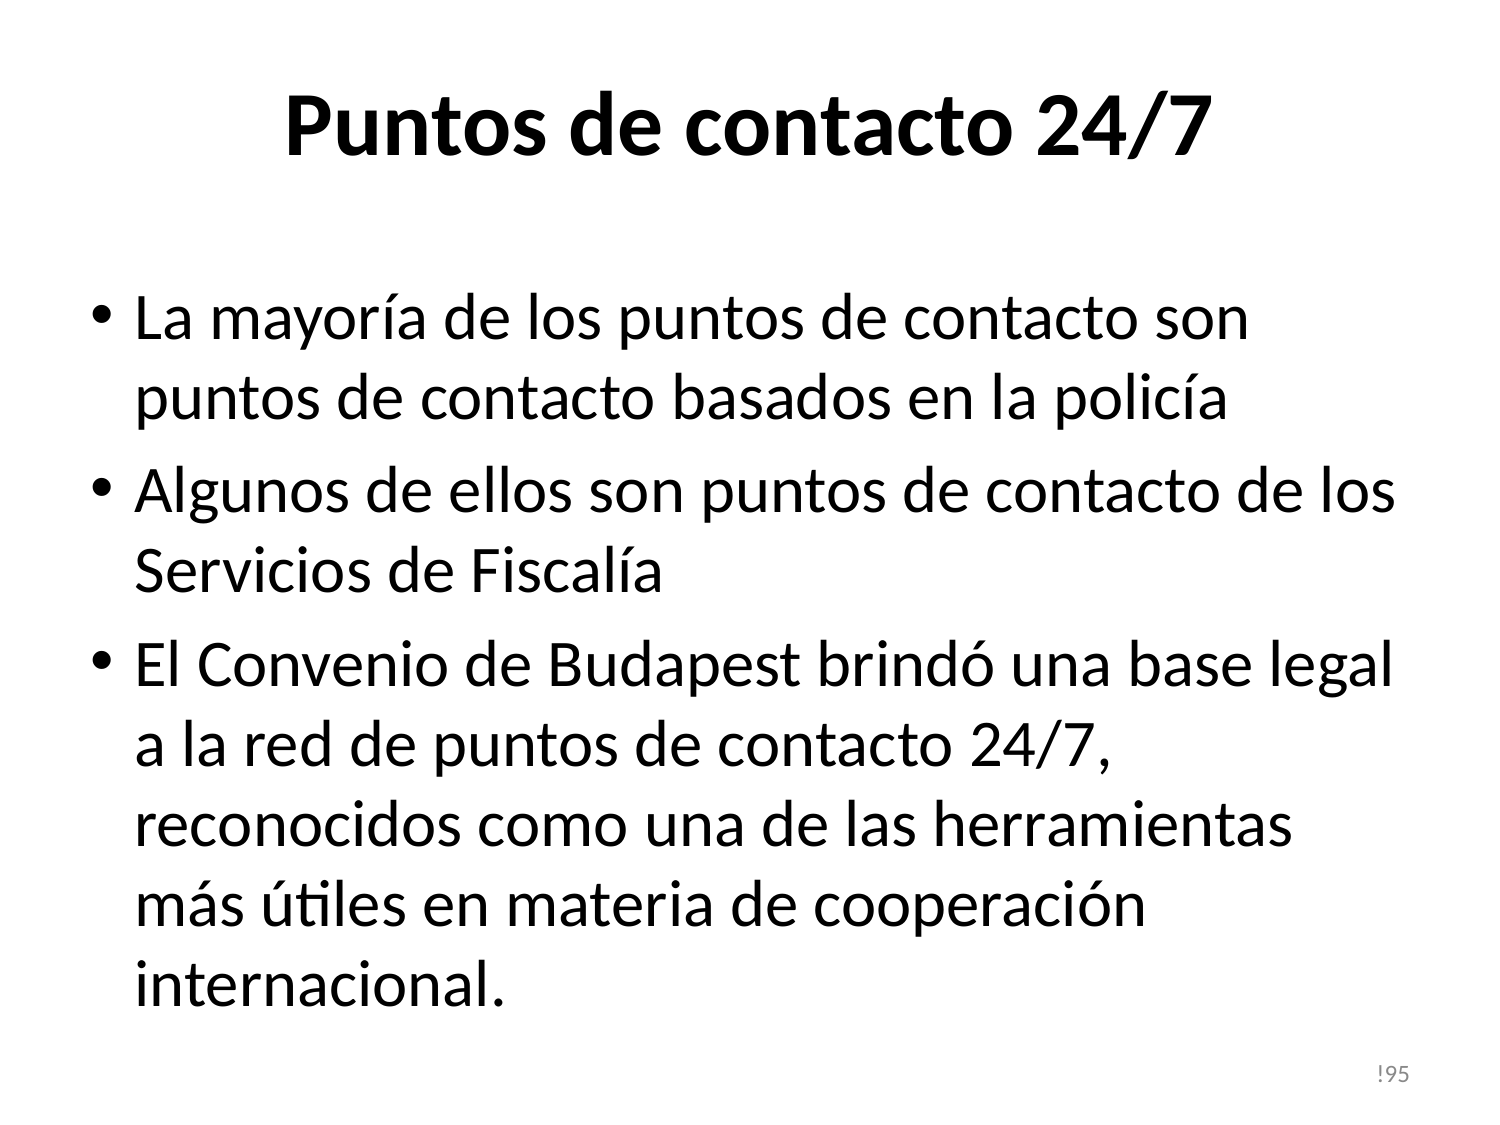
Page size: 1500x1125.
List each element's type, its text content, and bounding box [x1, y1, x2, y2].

list La mayoría de los puntos de contacto son puntos de contacto basados ​​en la policía Algunos de ellos son puntos de contacto de los Servicios de Fiscalía El Convenio de Budapest brindó una base legal a la red de puntos de contacto 24/7, reconocidos como una de las herramientas más útiles en materia de cooperación internacional. [75, 265, 1425, 1005]
title Puntos de contacto 24/7 [75, 45, 1425, 206]
slide_number !95 [1074, 1042, 1425, 1103]
